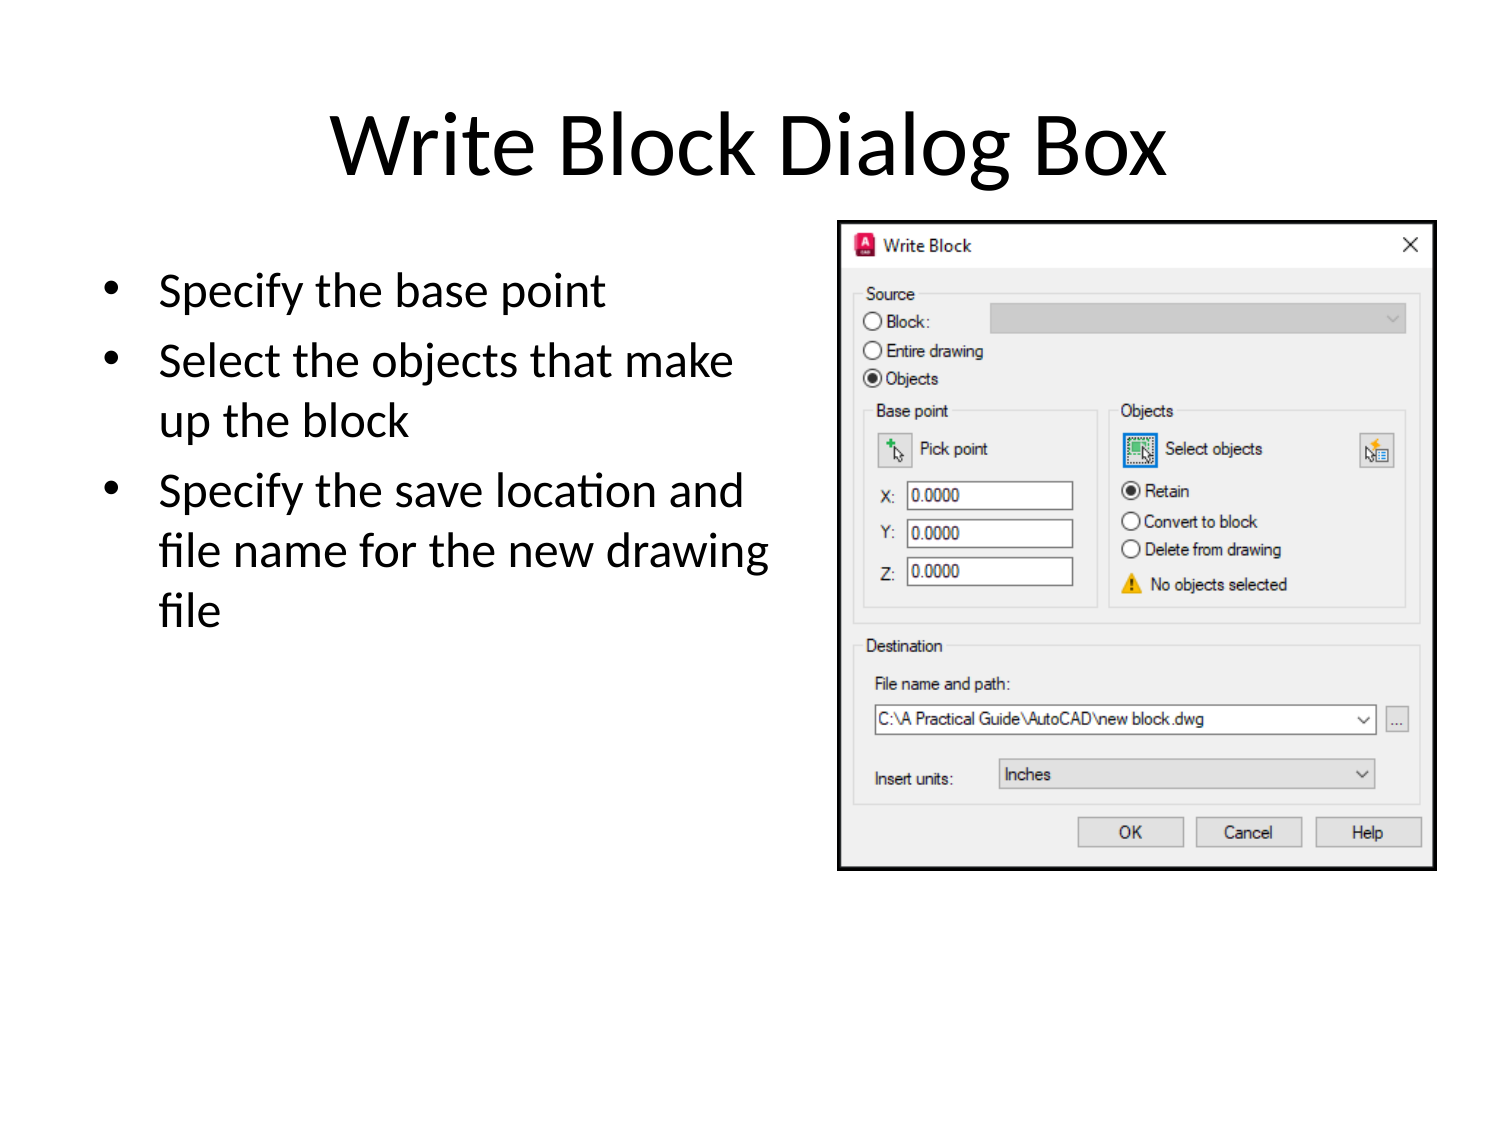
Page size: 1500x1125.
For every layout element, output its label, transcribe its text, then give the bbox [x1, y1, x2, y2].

list Specify the base point Select the objects that make up the block Specify the save location and file name for the new drawing file [87, 249, 800, 950]
title Write Block Dialog Box [75, 45, 1425, 233]
picture [837, 220, 1437, 871]
